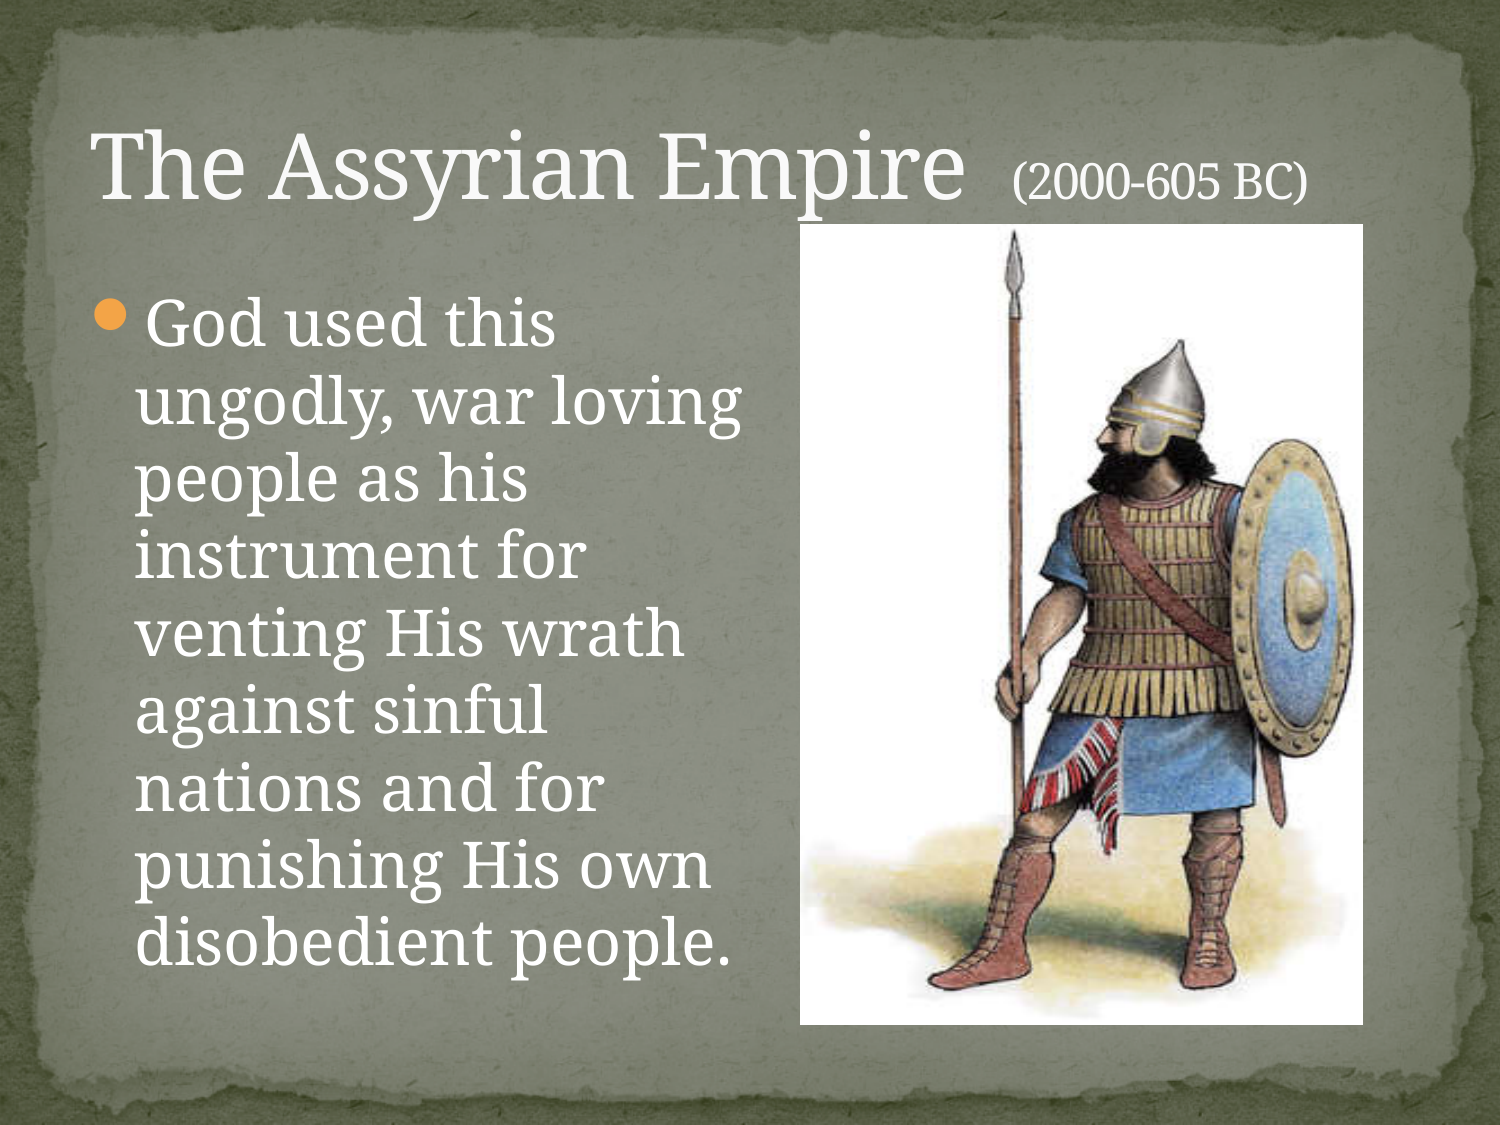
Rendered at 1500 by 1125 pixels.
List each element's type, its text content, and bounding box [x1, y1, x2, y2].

title The Assyrian Empire (2000-605 BC) [74, 24, 1425, 225]
picture [800, 224, 1363, 1025]
list God used this ungodly, war loving people as his instrument for venting His wrath against sinful nations and for punishing His own disobedient people. [75, 275, 775, 1000]
